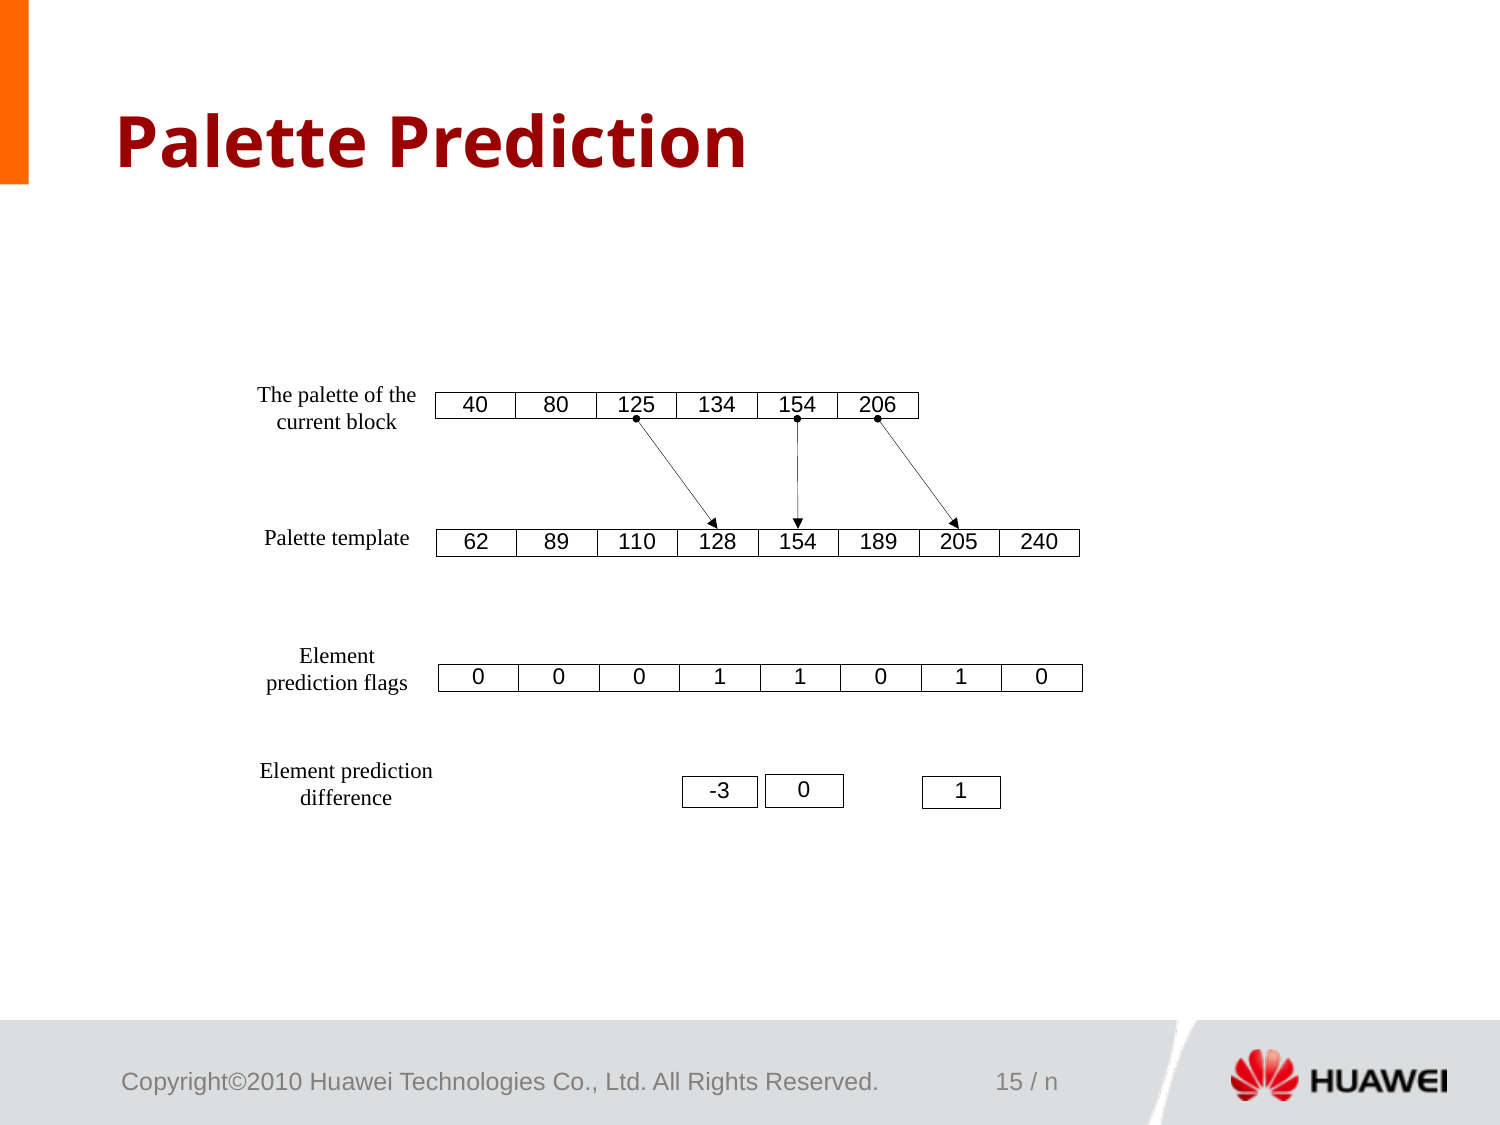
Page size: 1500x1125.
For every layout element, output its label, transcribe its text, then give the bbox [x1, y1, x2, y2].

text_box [220, 345, 1195, 825]
picture [0, 1020, 1500, 1125]
title Palette Prediction [99, 45, 1447, 233]
